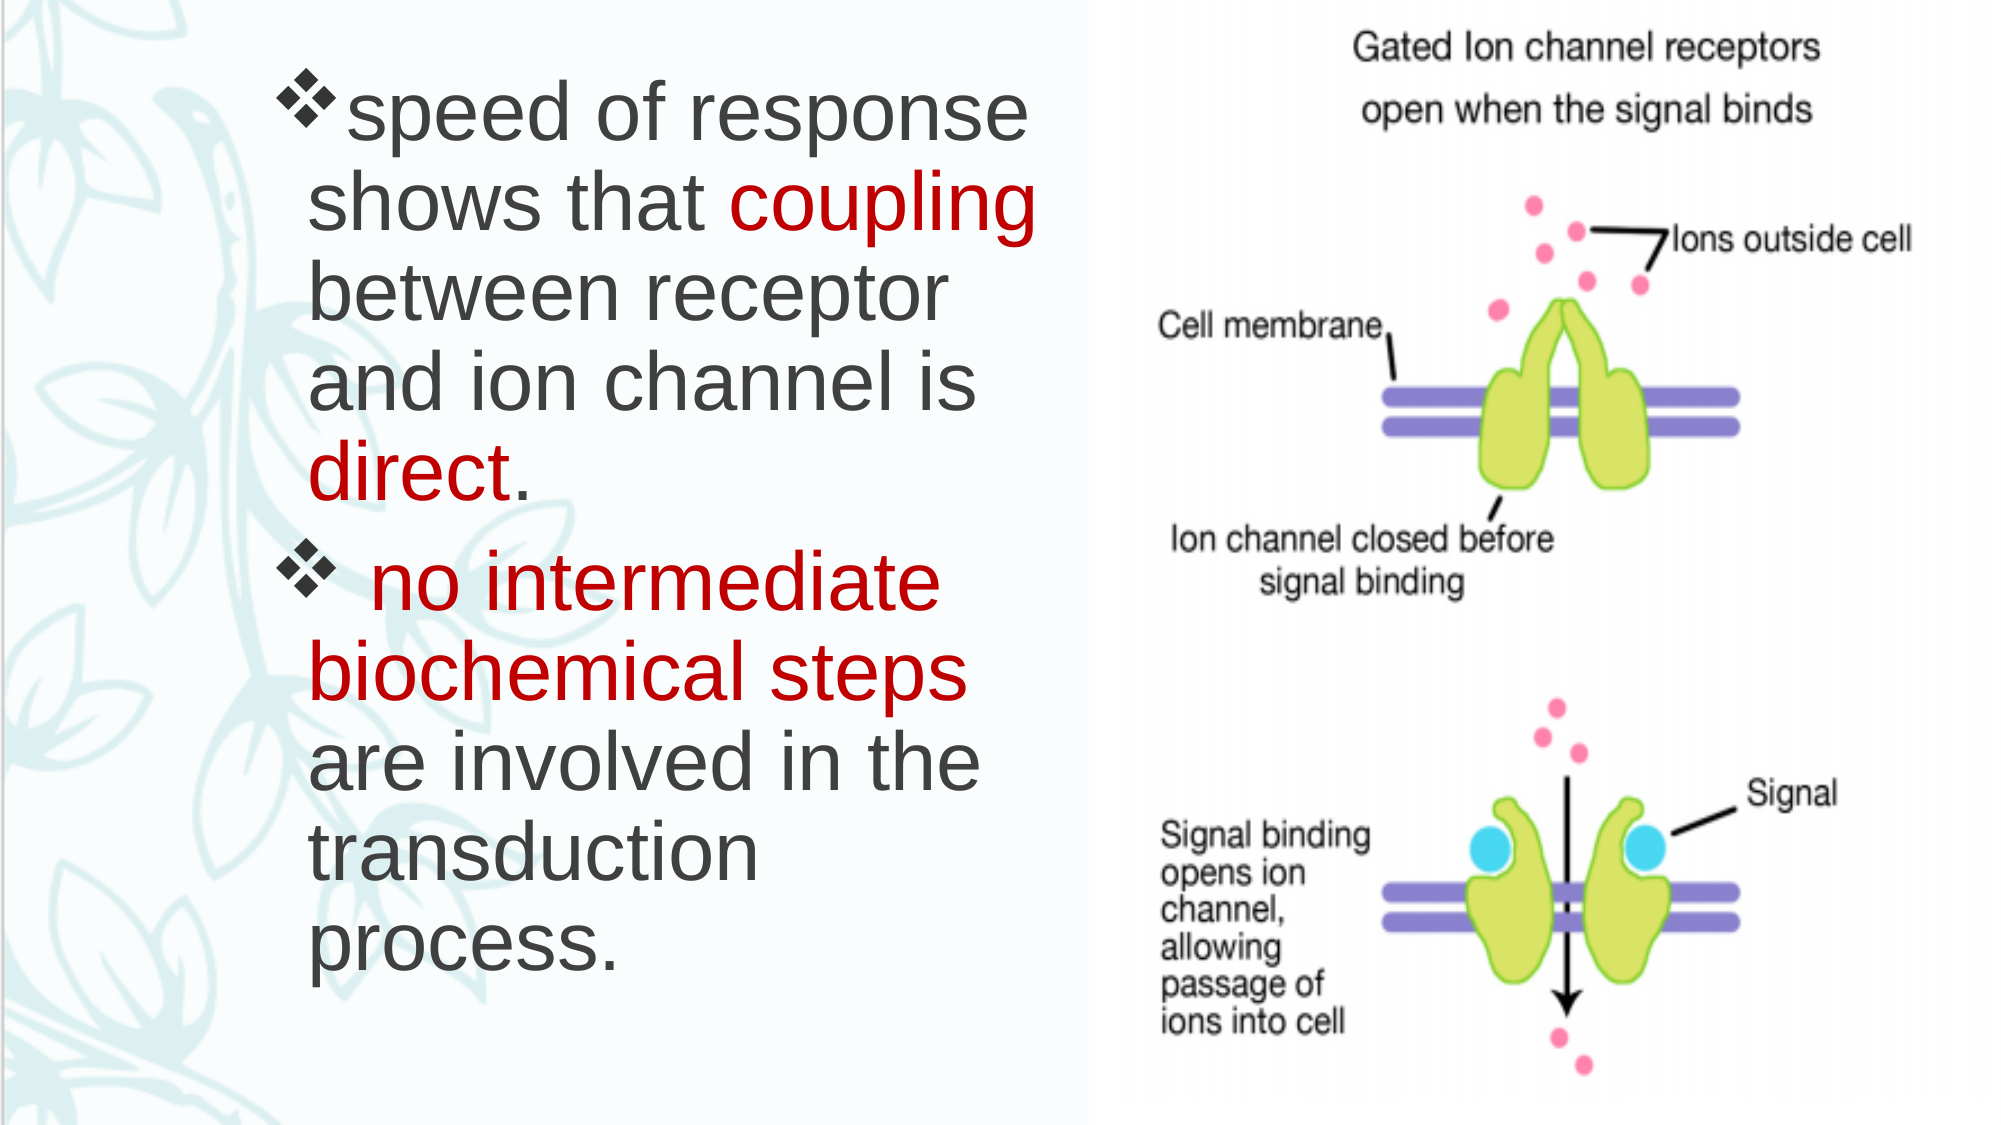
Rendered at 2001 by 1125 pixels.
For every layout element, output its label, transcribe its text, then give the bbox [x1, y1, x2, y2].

list speed of response shows that coupling between receptor and ion channel is direct. no intermediate biochemical steps are involved in the transduction process. [254, 61, 1088, 1125]
picture [0, 0, 2001, 1125]
